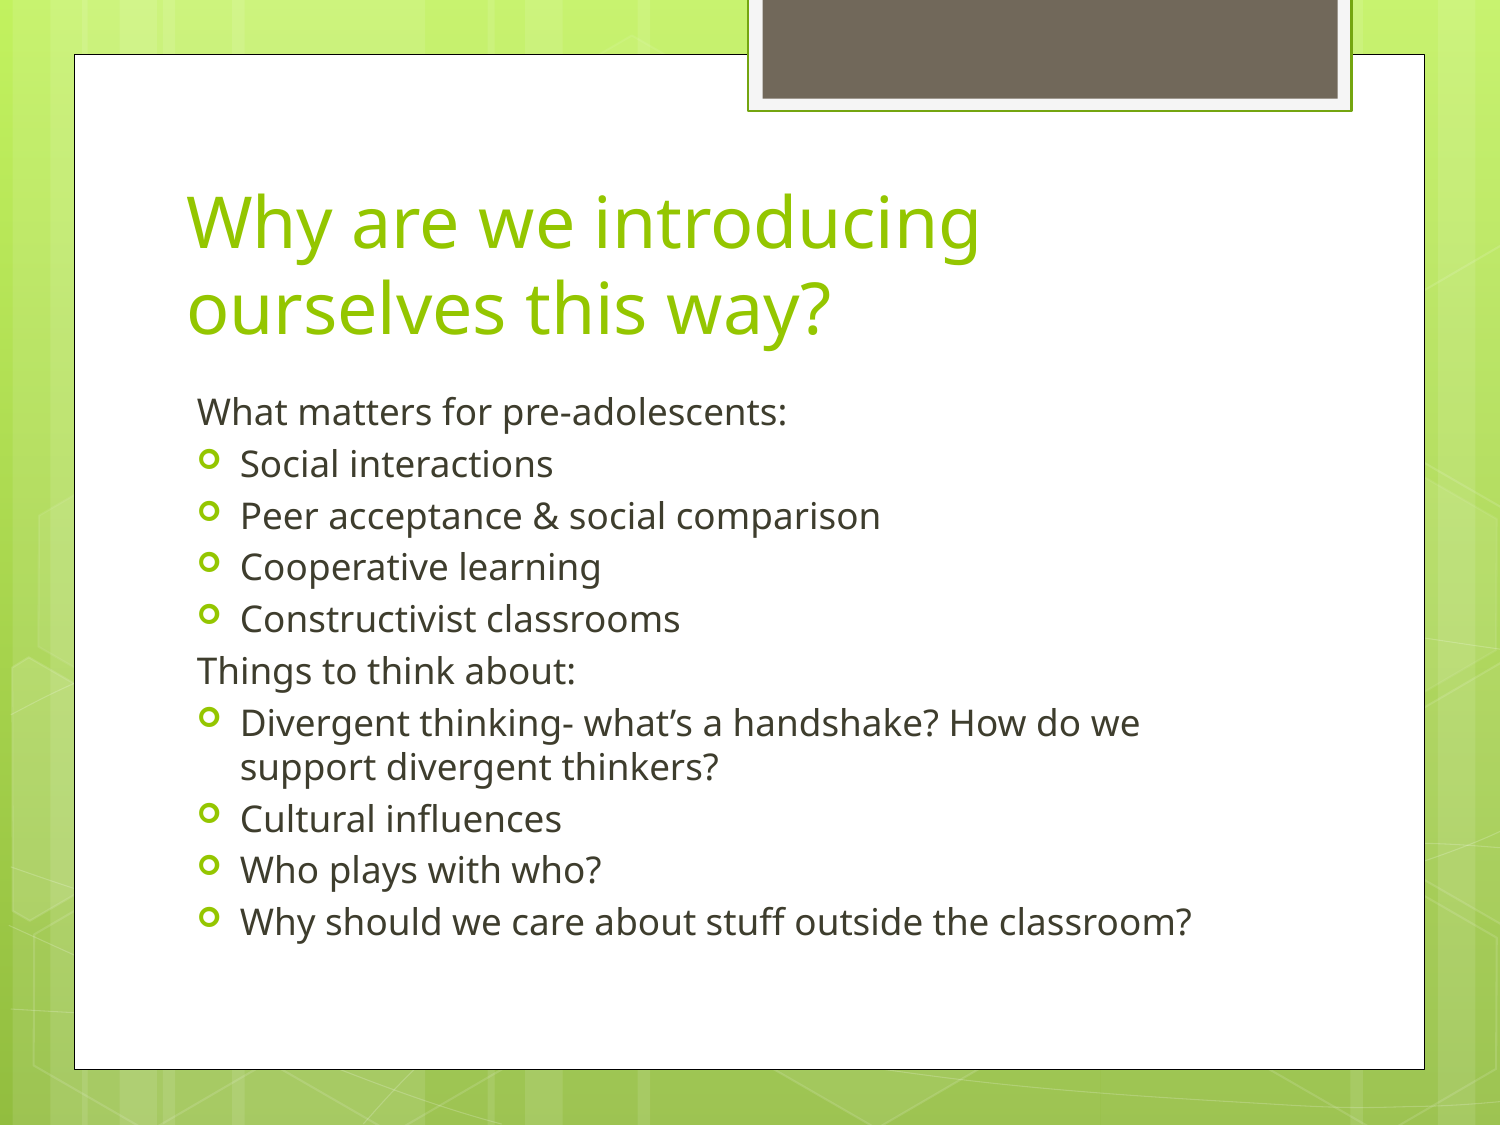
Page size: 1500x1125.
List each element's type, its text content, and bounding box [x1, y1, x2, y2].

list What matters for pre-adolescents: Social interactions Peer acceptance & social comparison Cooperative learning Constructivist classrooms Things to think about: Divergent thinking- what’s a handshake? How do we support divergent thinkers? Cultural influences Who plays with who? Why should we care about stuff outside the classroom? [171, 381, 1283, 957]
title Why are we introducing ourselves this way? [171, 168, 1324, 357]
